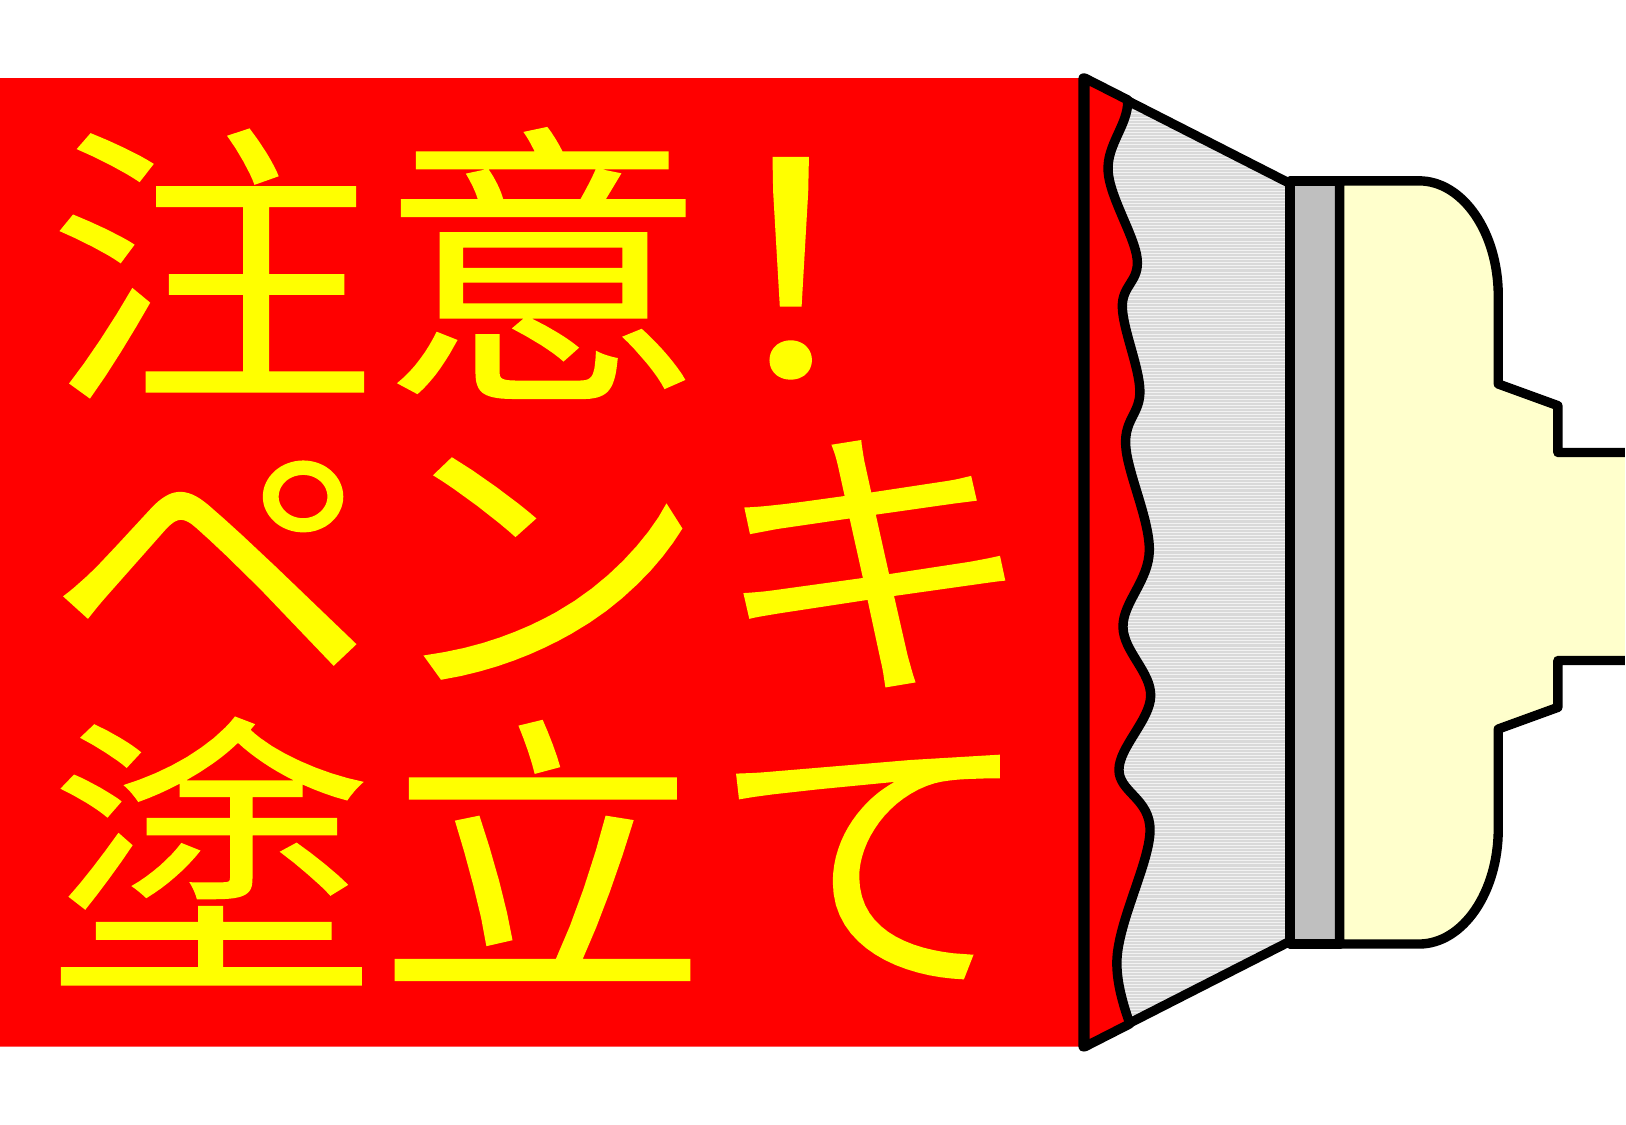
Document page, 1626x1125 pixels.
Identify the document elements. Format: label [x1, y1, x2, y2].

text_box [0, 77, 1625, 1047]
